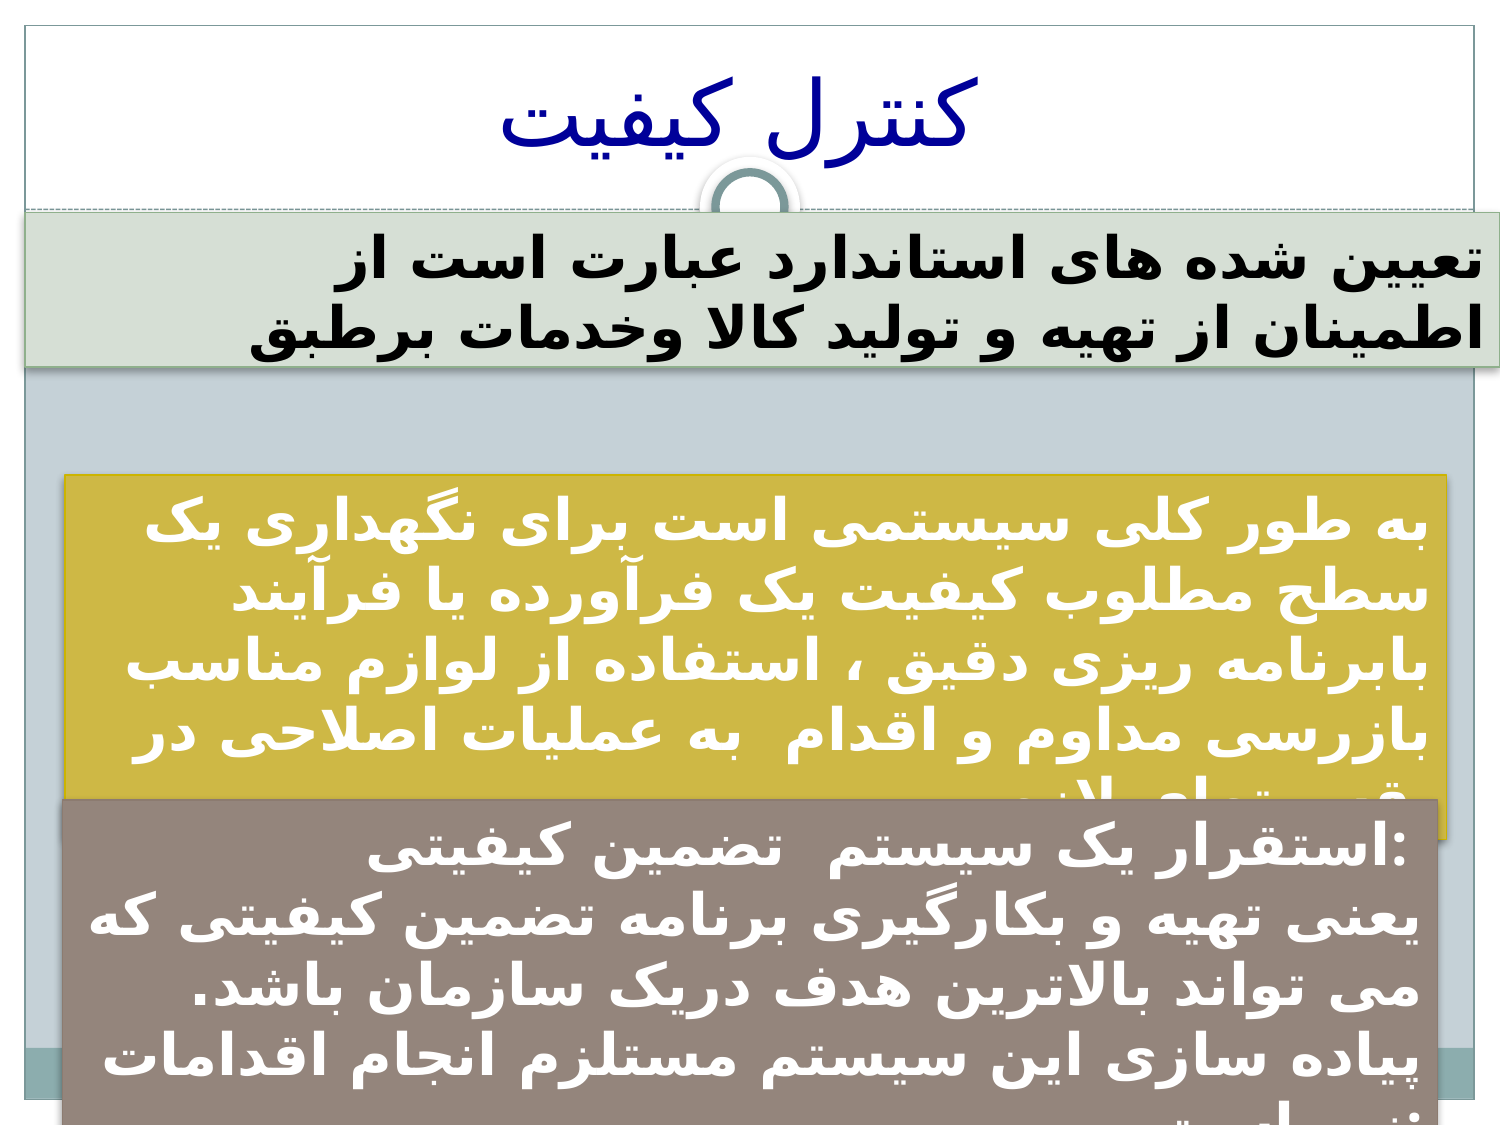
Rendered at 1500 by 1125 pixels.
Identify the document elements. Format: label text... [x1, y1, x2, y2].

text_box به طور کلی سیستمی است برای نگهداری یک سطح مطلوب کیفیت یک فرآورده یا فرآیند بابرنامه ریزی دقیق ، استفاده از لوازم مناسب بازرسی مداوم و اقدام به عملیات اصلاحی در قسمتهای لازم [64, 474, 1447, 840]
text_box استقرار یک سیستم تضمین کیفیتی: یعنی تهیه و بکارگیری برنامه تضمین کیفیتی که می تواند بالاترین هدف دریک سازمان باشد. پیاده سازی این سیستم مستلزم انجام اقدامات زیر است: [62, 799, 1438, 1125]
text_box تعیین شده های استاندارد عبارت است از اطمینان از تهیه و تولید کالا وخدمات برطبق [24, 212, 1500, 368]
text_box کنترل کیفیت [549, 0, 928, 210]
